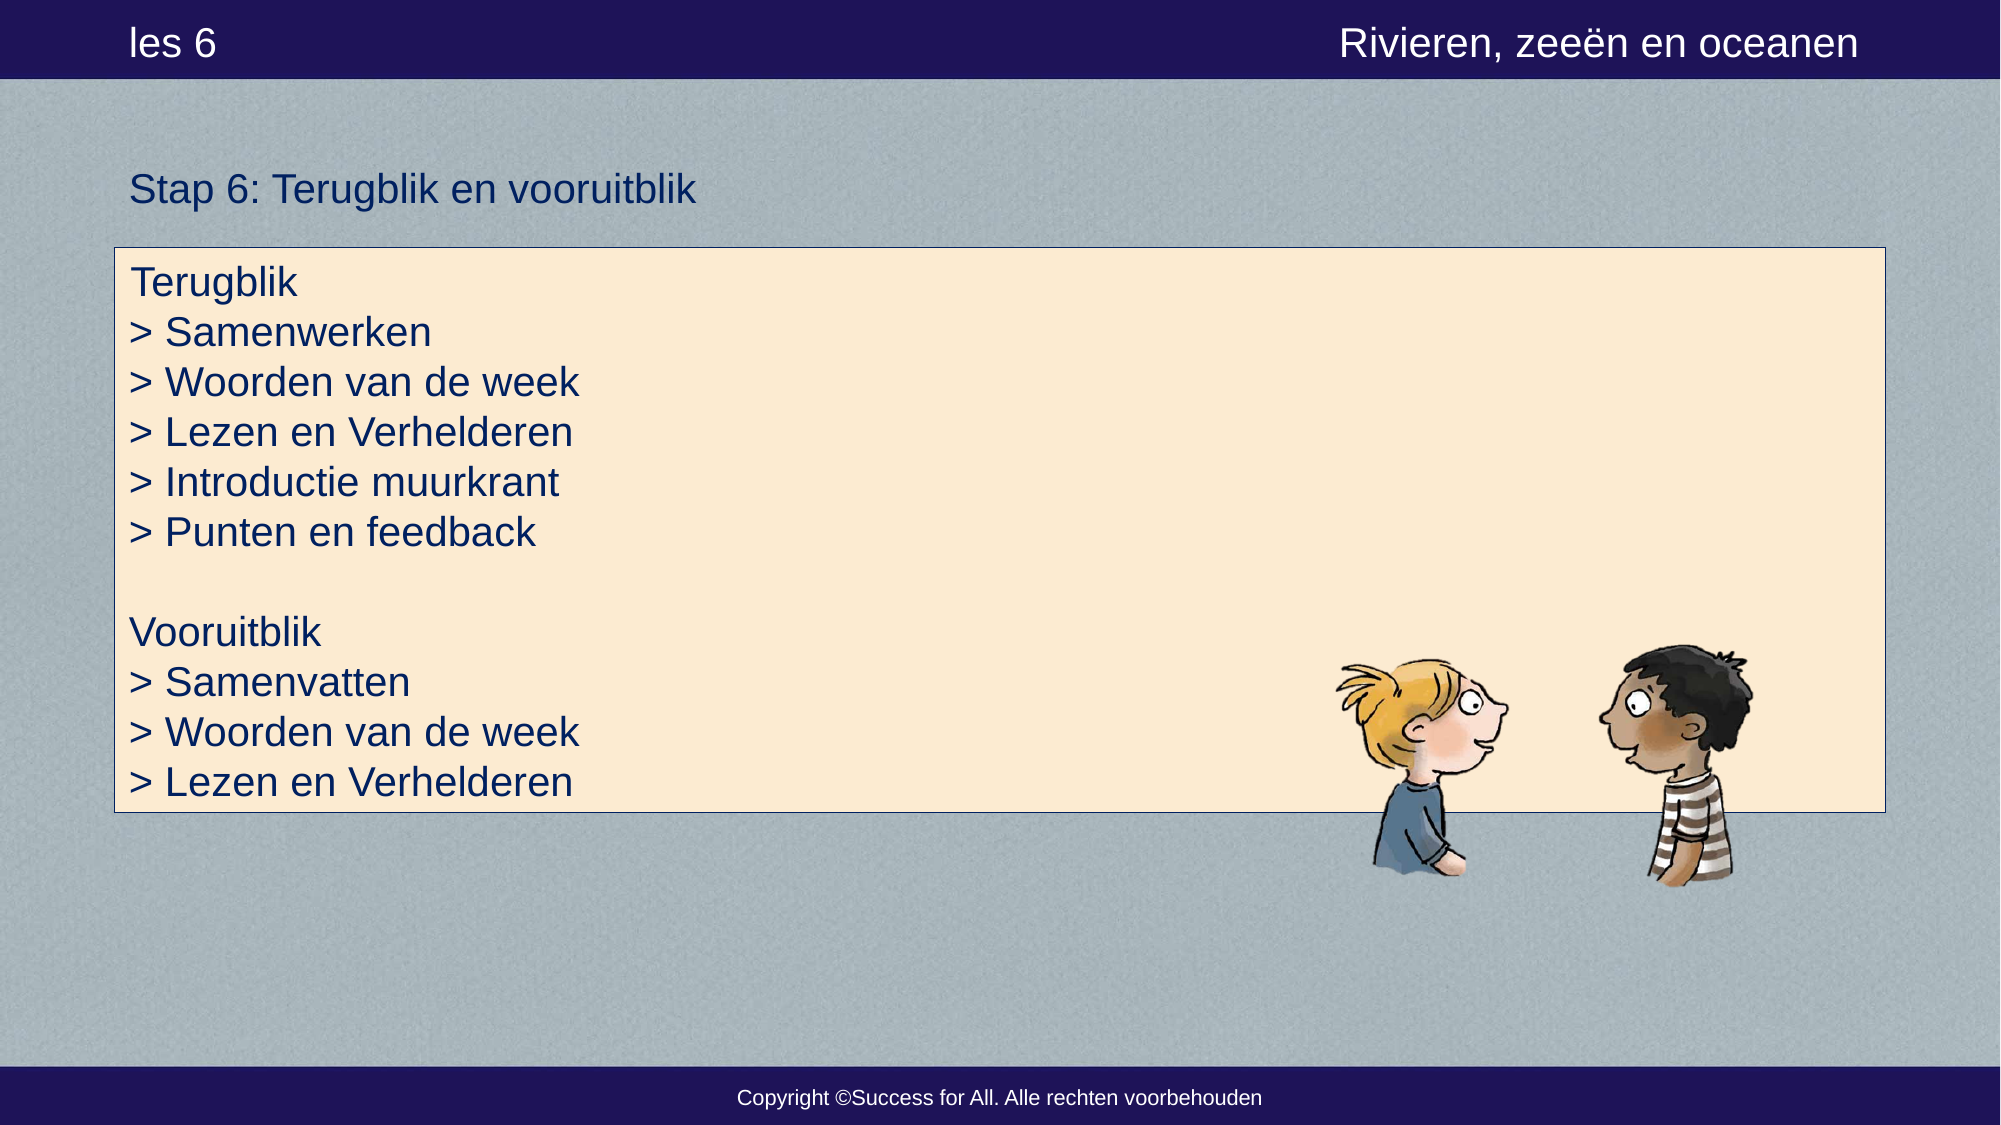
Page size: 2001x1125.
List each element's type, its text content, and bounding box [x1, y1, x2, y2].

text_box Stap 6: Terugblik en vooruitblik [114, 154, 907, 220]
text_box les 6 [114, 8, 354, 73]
text_box Terugblik > Samenwerken > Woorden van de week > Lezen en Verhelderen > Introductie muurkrant > Punten en feedback Vooruitblik > Samenvatten > Woorden van de week > Lezen en Verhelderen [114, 247, 1886, 813]
picture [0, 0, 2001, 1125]
text_box Rivieren, zeeën en oceanen [999, 8, 1886, 123]
text_box Copyright ©Success for All. Alle rechten voorbehouden [0, 1076, 2000, 1125]
